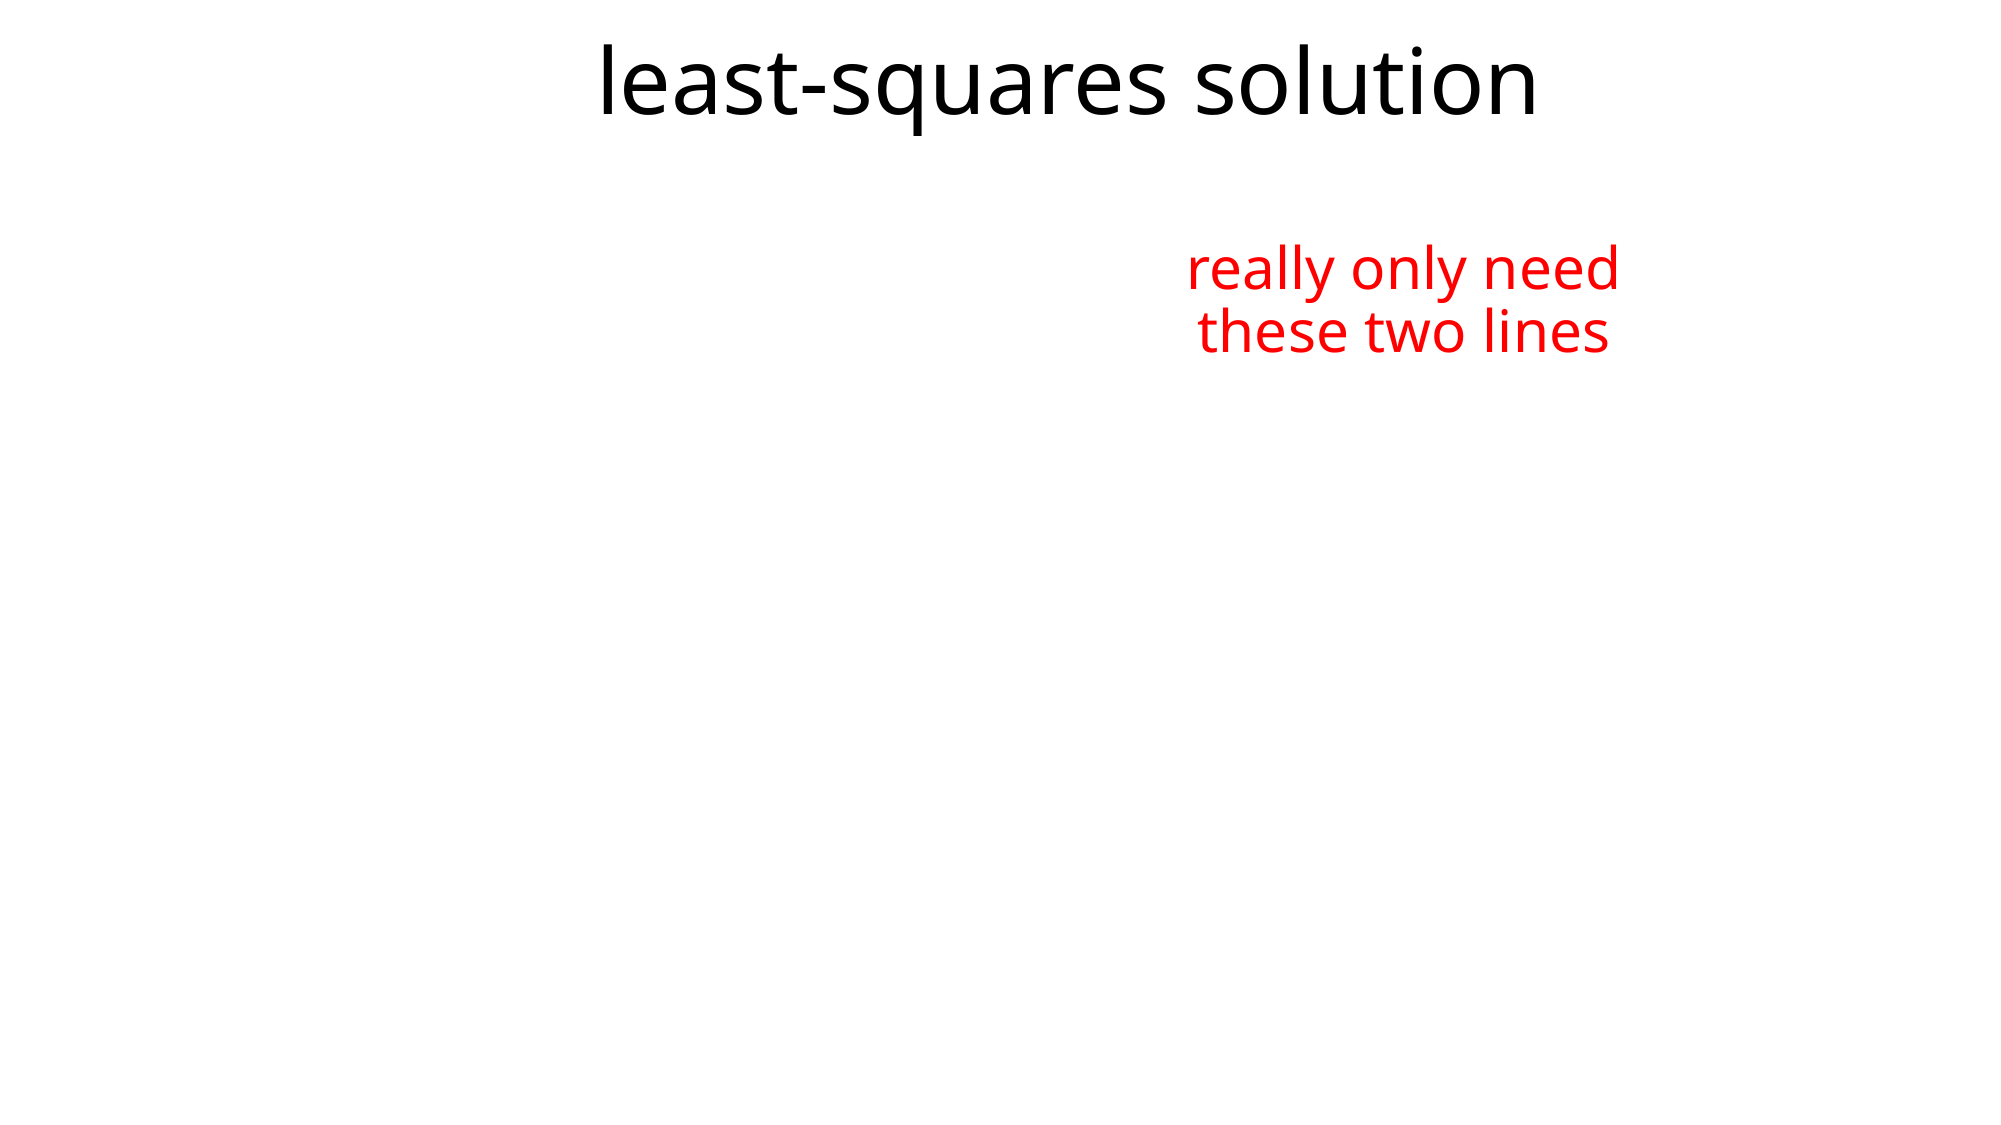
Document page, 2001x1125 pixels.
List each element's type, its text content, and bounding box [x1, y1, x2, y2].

text_box really only need these two lines [1137, 231, 1672, 374]
title least-squares solution [506, 14, 1632, 157]
